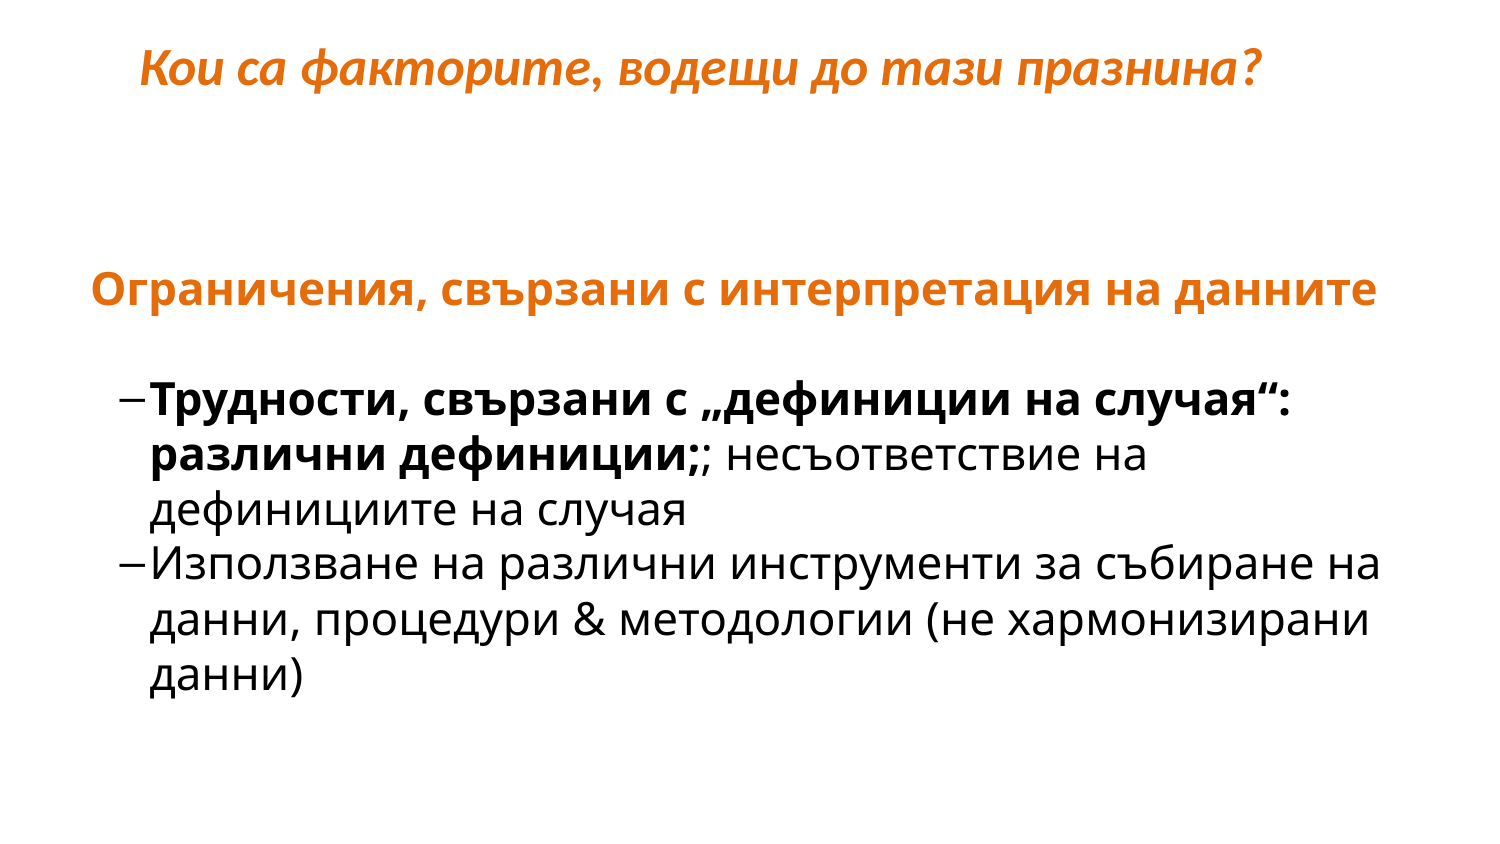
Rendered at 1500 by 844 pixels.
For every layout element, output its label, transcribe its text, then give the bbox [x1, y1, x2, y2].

text_box [957, 103, 1483, 813]
list Ограничения, свързани с интерпретация на данните Трудности, свързани с „дефиниции на случая“: различни дефиниции;; несъответствие на дефинициите на случая Използване на различни инструменти за събиране на данни, процедури & методологии (не хармонизирани данни) [75, 196, 1425, 754]
title Кои са факторите, водещи до тази празнина? [123, 0, 1414, 129]
